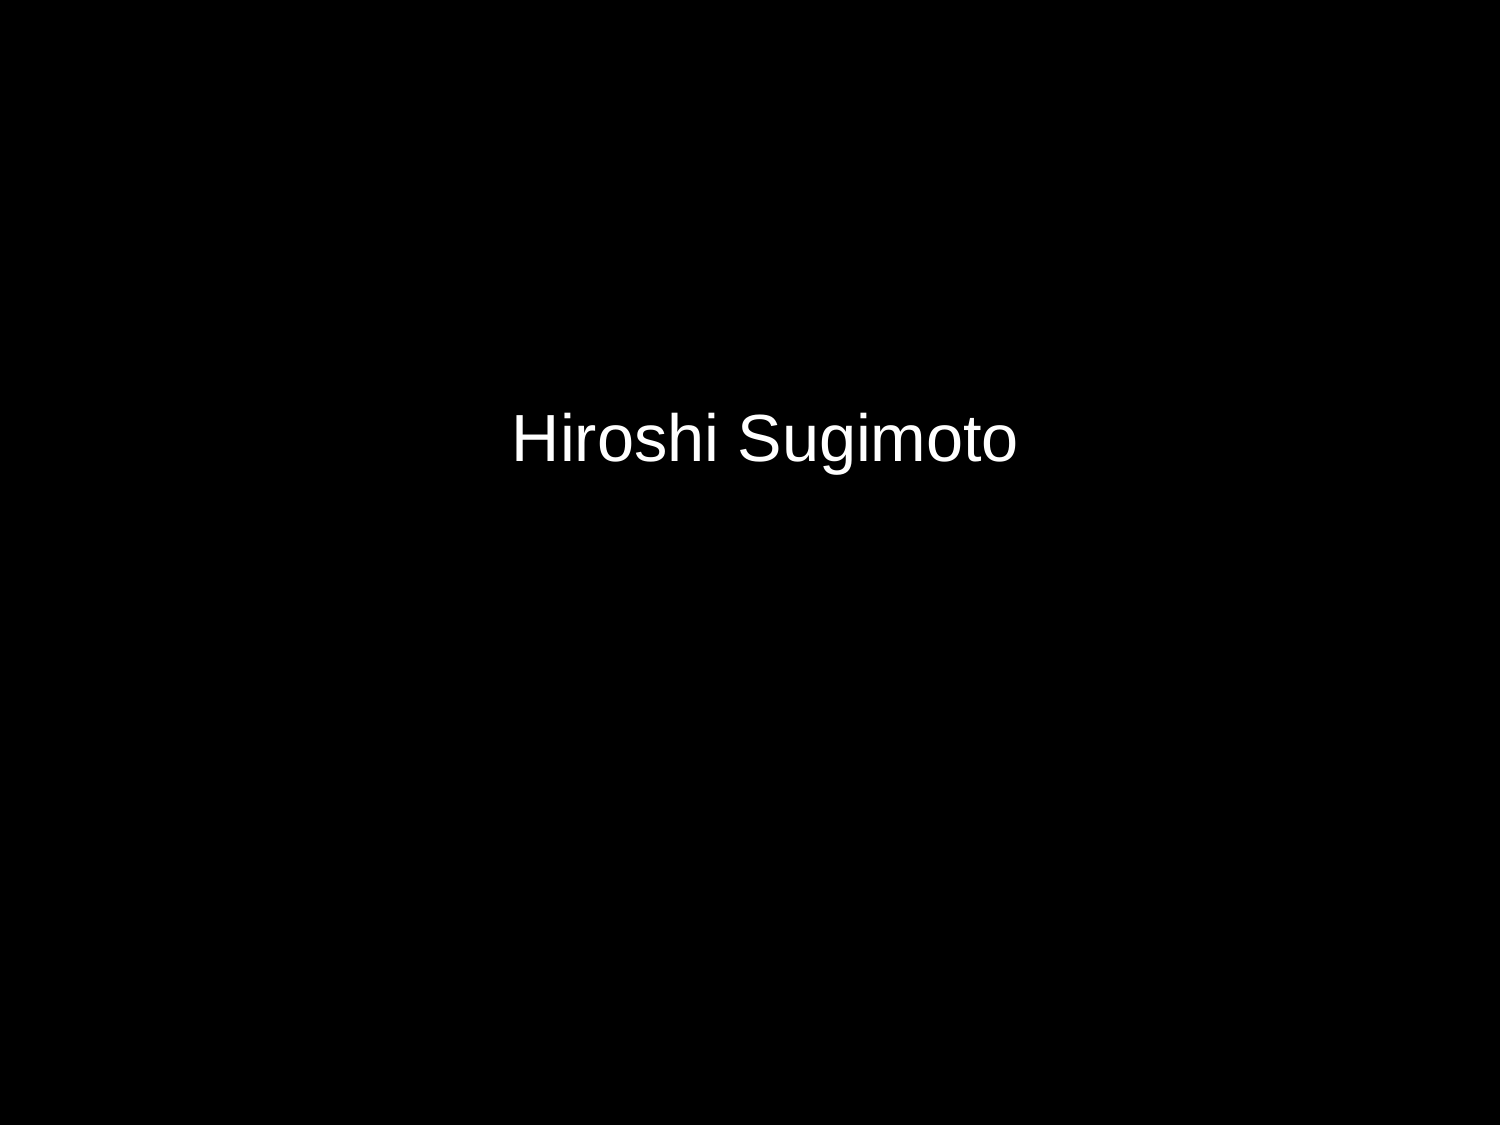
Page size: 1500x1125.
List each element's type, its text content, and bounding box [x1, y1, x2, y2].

subtitle Hiroshi Sugimoto [175, 386, 1356, 781]
